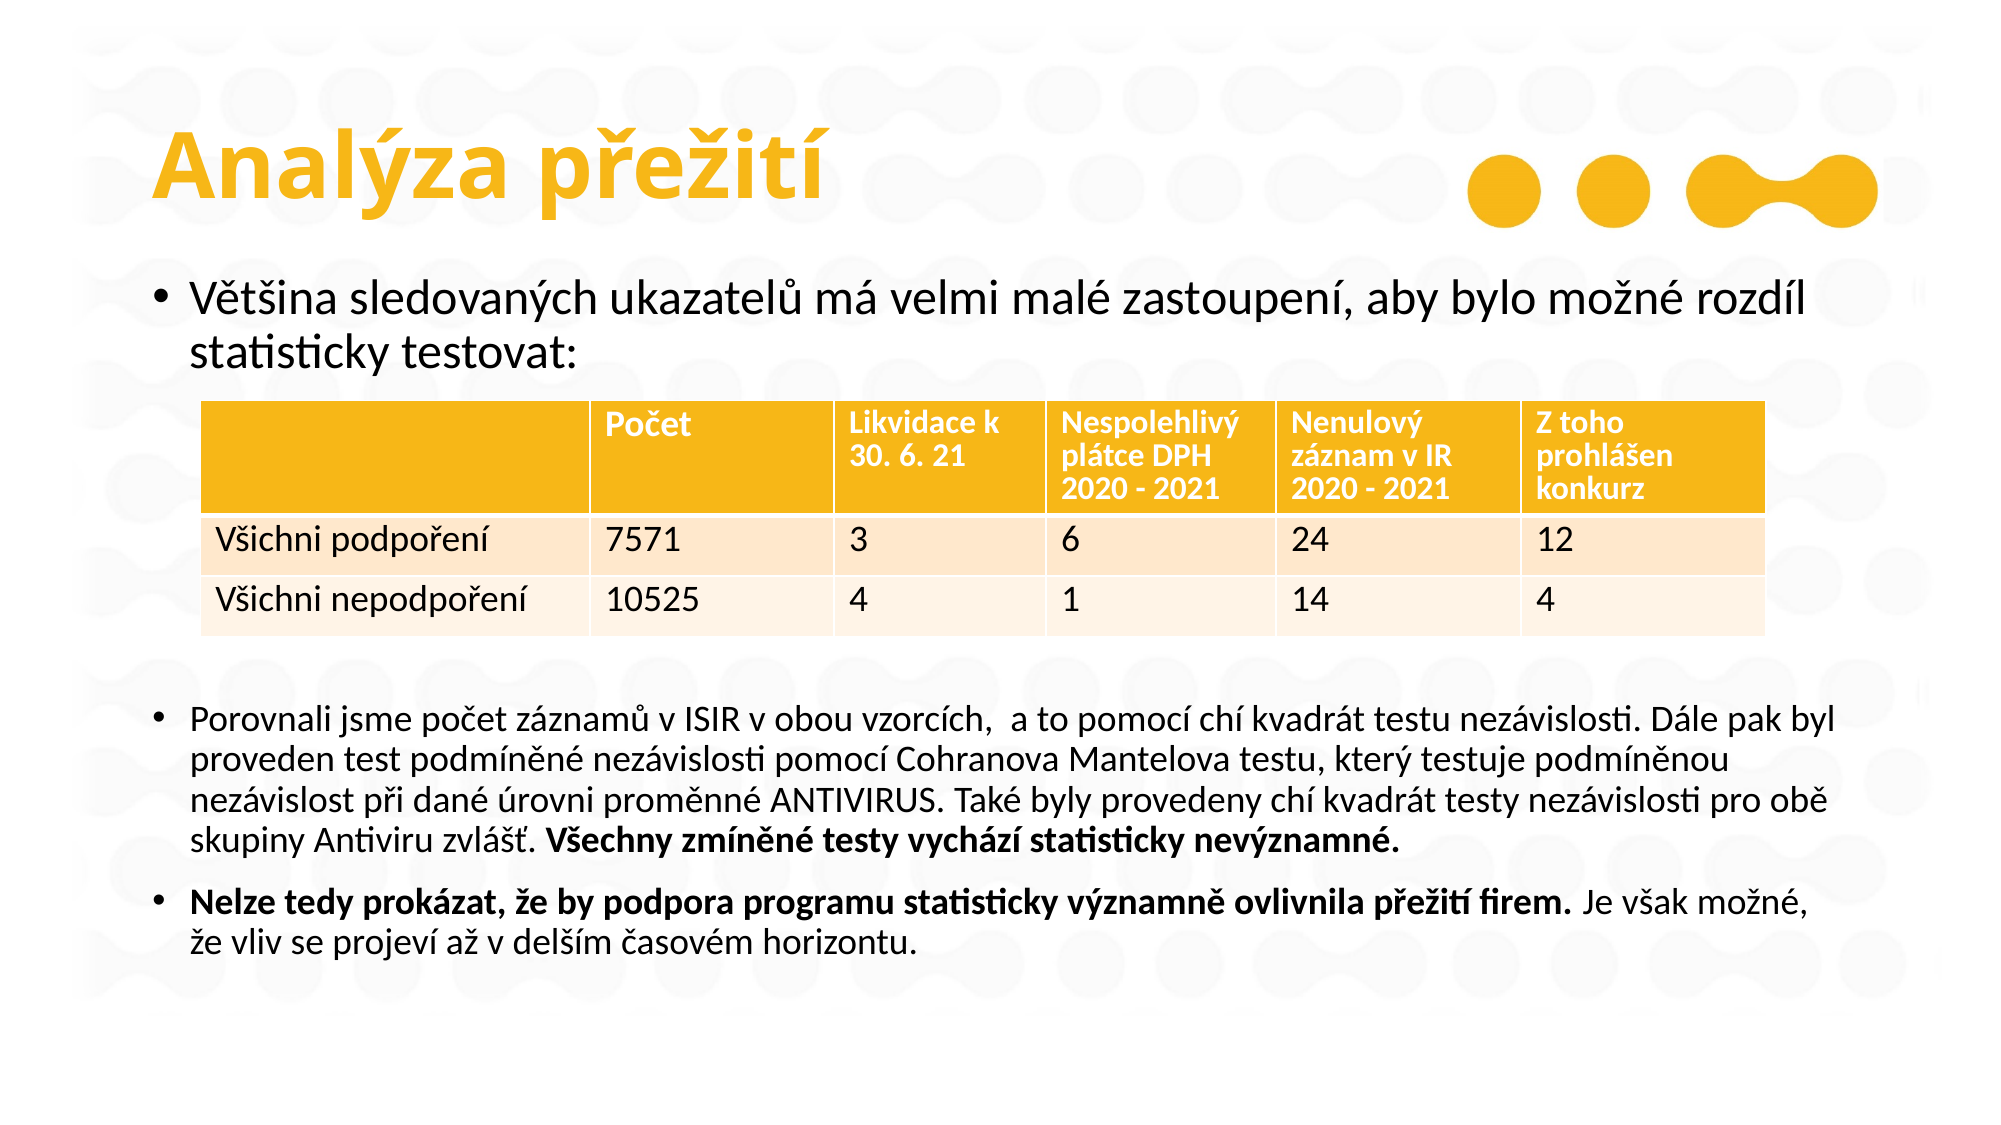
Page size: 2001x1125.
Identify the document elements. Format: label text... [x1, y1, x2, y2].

table_cell 12 [1522, 518, 1765, 575]
picture [100, 54, 1916, 989]
table_cell 14 [1277, 577, 1520, 636]
table_header Nenulový záznam v IR 2020 - 2021 [1277, 401, 1520, 513]
title Analýza přežití [137, 59, 1863, 263]
table_header [201, 401, 589, 513]
table_header Nespolehlivý plátce DPH 2020 - 2021 [1047, 401, 1275, 513]
table_cell 4 [835, 577, 1045, 636]
table_header Likvidace k 30. 6. 21 [835, 401, 1045, 513]
table_cell 24 [1277, 518, 1520, 575]
table_cell 1 [1047, 577, 1275, 636]
table_header Počet [591, 401, 833, 513]
list Většina sledovaných ukazatelů má velmi malé zastoupení, aby bylo možné rozdíl statisticky testovat: Porovnali jsme počet záznamů v ISIR v obou vzorcích, a to pomocí chí kvadrát testu nezávislosti. Dále pak byl proveden test podmíněné nezávislosti pomocí Cohranova Mantelova testu, který testuje podmíněnou nezávislost při dané úrovni proměnné ANTIVIRUS. Také byly provedeny chí kvadrát testy nezávislosti pro obě skupiny Antiviru zvlášť. Všechny zmíněné testy vychází statisticky nevýznamné. Nelze tedy prokázat, že by podpora programu statisticky významně ovlivnila přežití firem. Je však možné, že vliv se projeví až v delším časovém horizontu. [137, 263, 1863, 1014]
table_cell Všichni nepodpoření [201, 577, 589, 636]
table_cell 3 [835, 518, 1045, 575]
table_cell 4 [1522, 577, 1765, 636]
table_header Z toho prohlášen konkurz [1522, 401, 1765, 513]
table_cell 10525 [591, 577, 833, 636]
table_cell 7571 [591, 518, 833, 575]
table_cell 6 [1047, 518, 1275, 575]
table_cell Všichni podpoření [201, 518, 589, 575]
